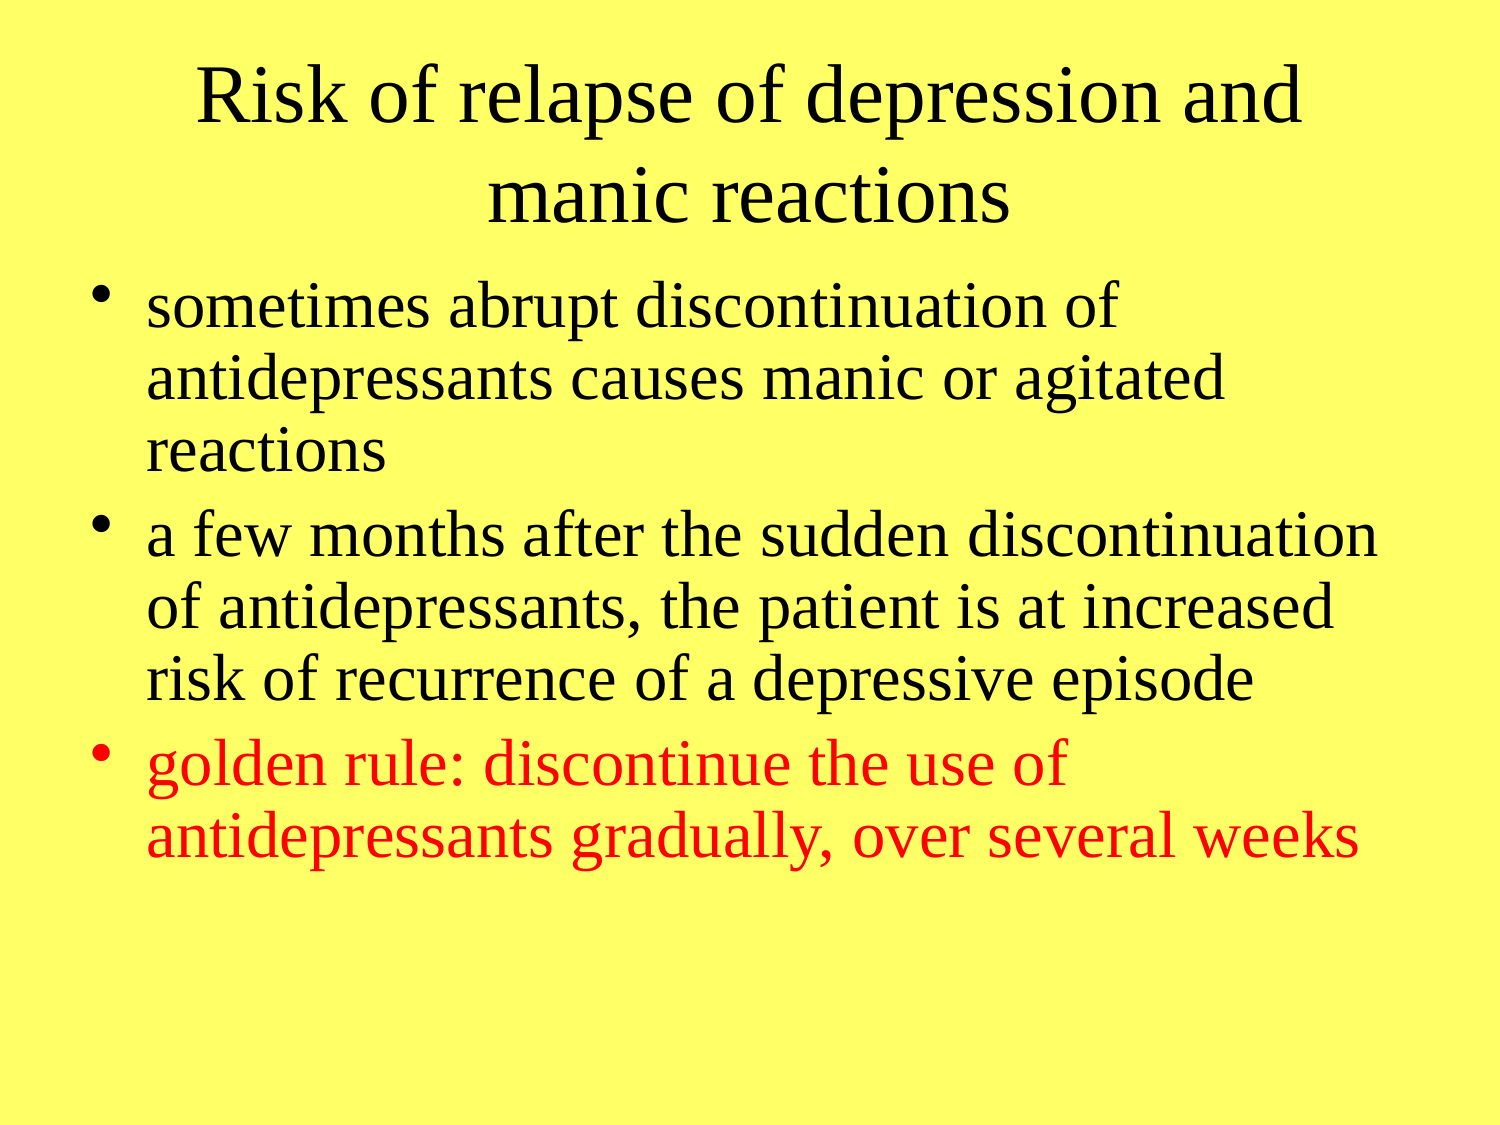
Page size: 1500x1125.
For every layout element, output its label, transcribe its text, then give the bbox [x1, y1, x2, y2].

title Risk of relapse of depression and manic reactions [75, 45, 1425, 233]
list sometimes abrupt discontinuation of antidepressants causes manic or agitated reactions a few months after the sudden discontinuation of antidepressants, the patient is at increased risk of recurrence of a depressive episode golden rule: discontinue the use of antidepressants gradually, over several weeks [75, 262, 1425, 1005]
